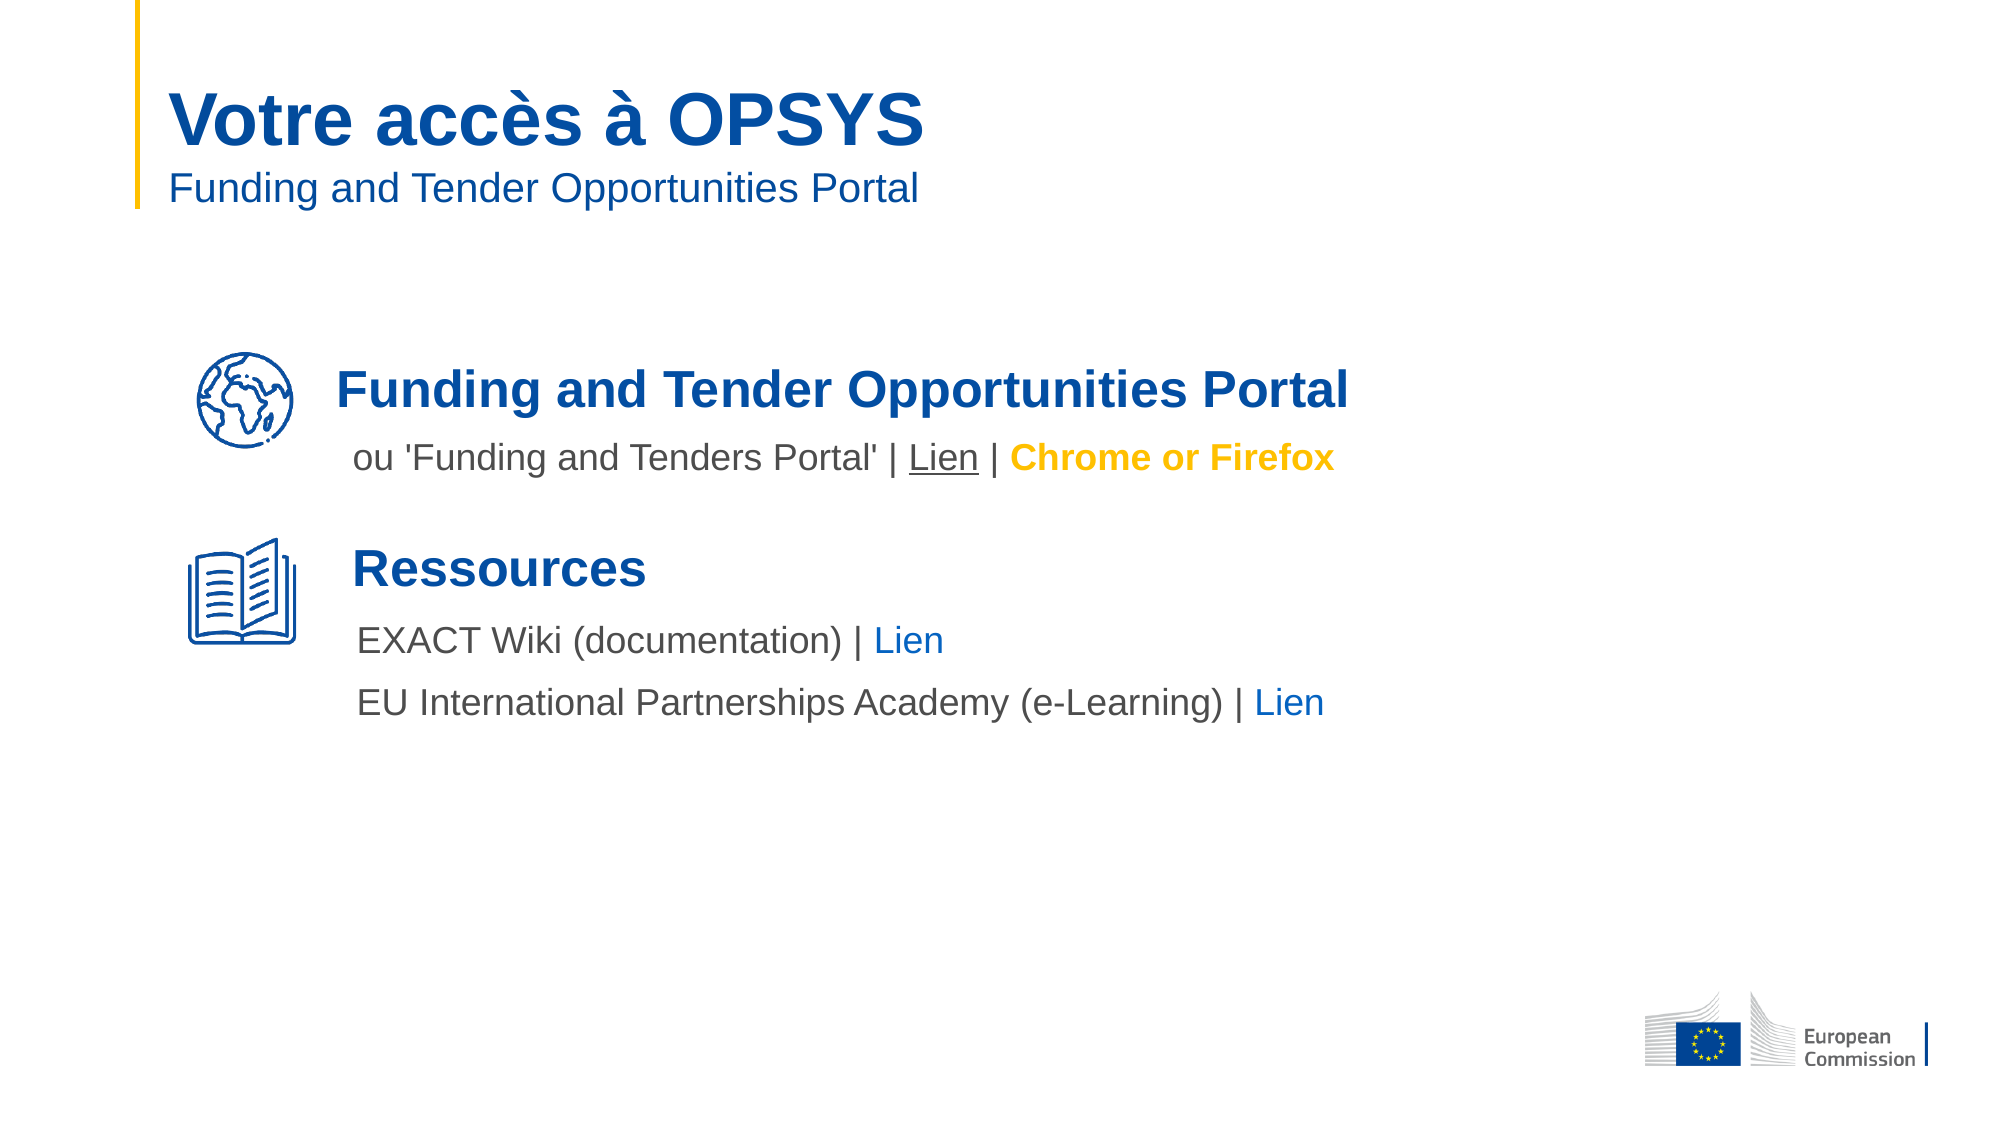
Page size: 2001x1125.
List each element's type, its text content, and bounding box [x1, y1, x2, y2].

text_box ou 'Funding and Tenders Portal' | Lien | Chrome or Firefox [344, 425, 1925, 487]
text_box Ressources [344, 526, 1353, 606]
picture [1645, 991, 1928, 1066]
text_box EU International Partnerships Academy (e-Learning) | Lien [348, 669, 1454, 732]
text_box Funding and Tender Opportunities Portal [304, 346, 1398, 426]
text_box EXACT Wiki (documentation) | Lien [348, 607, 1333, 669]
picture [185, 336, 300, 462]
picture [181, 526, 304, 660]
text_box Votre accès à OPSYS Funding and Tender Opportunities Portal [164, 66, 2000, 215]
